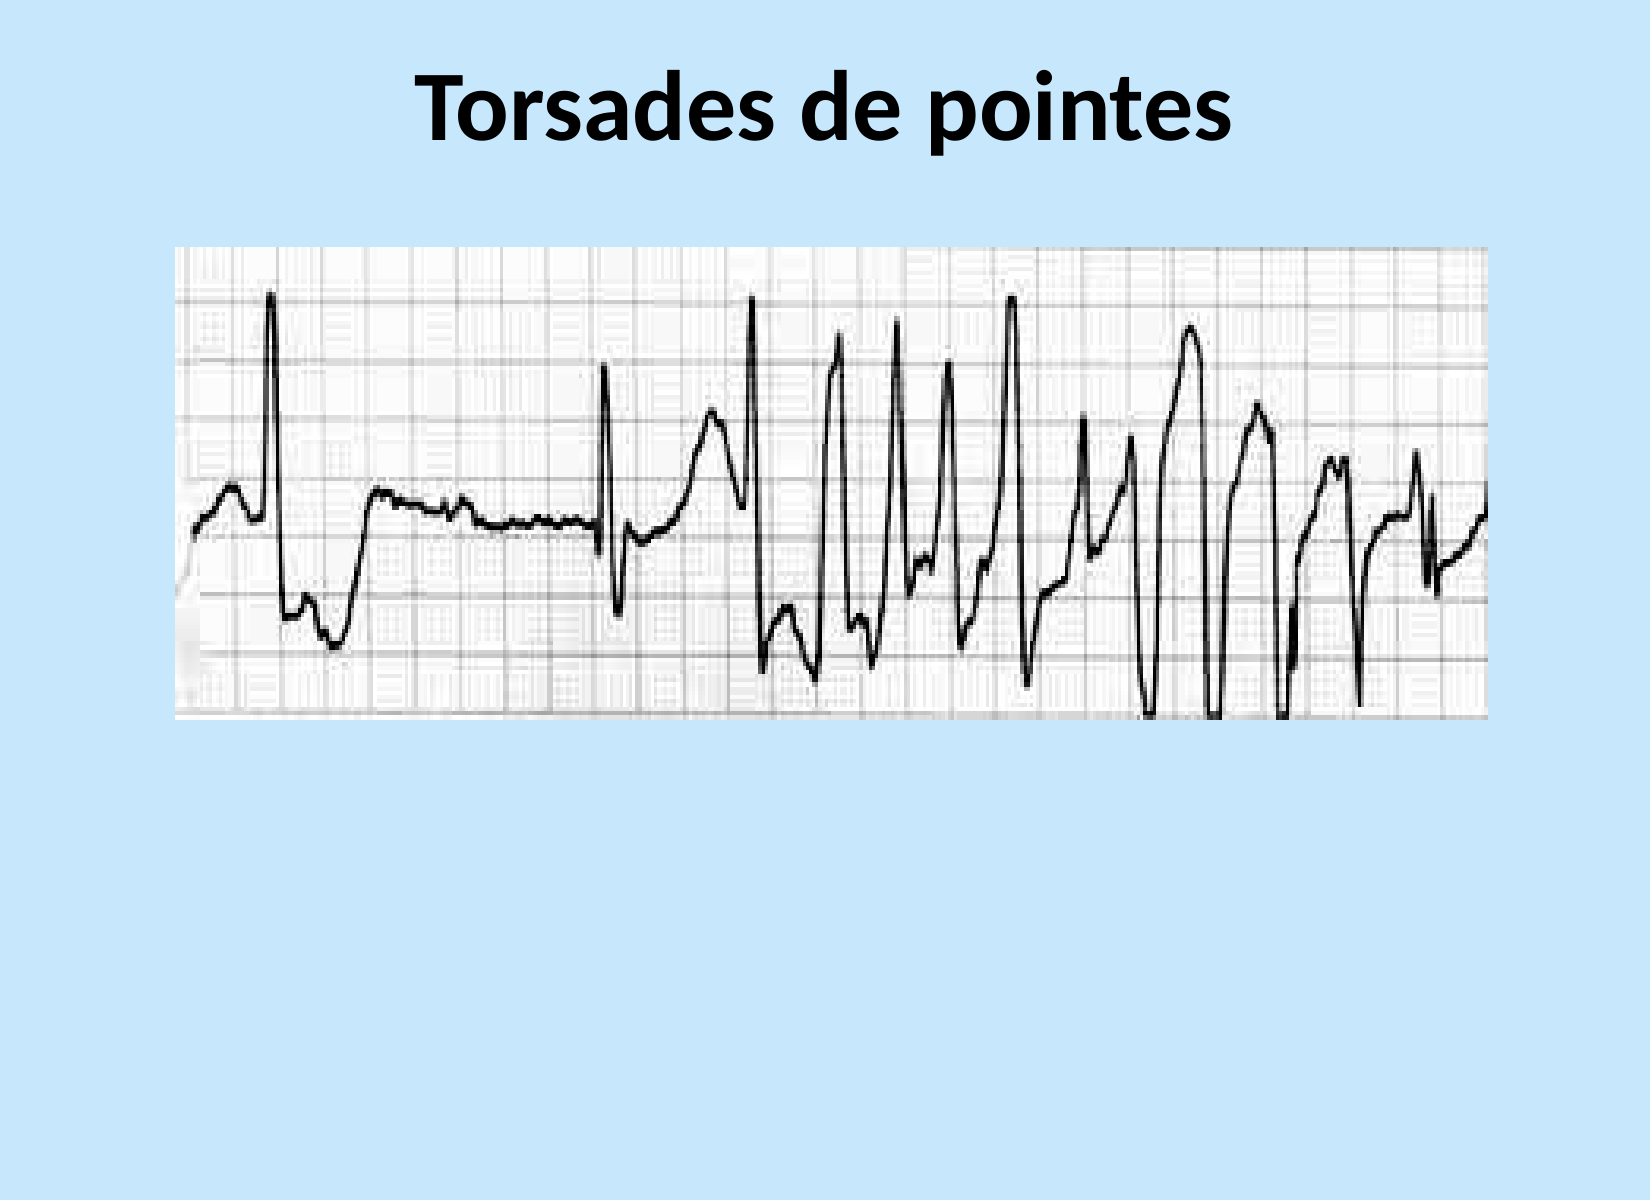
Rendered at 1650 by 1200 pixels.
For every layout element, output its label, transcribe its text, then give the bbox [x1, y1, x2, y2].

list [175, 246, 1489, 721]
title Torsades de pointes [123, 0, 1526, 200]
